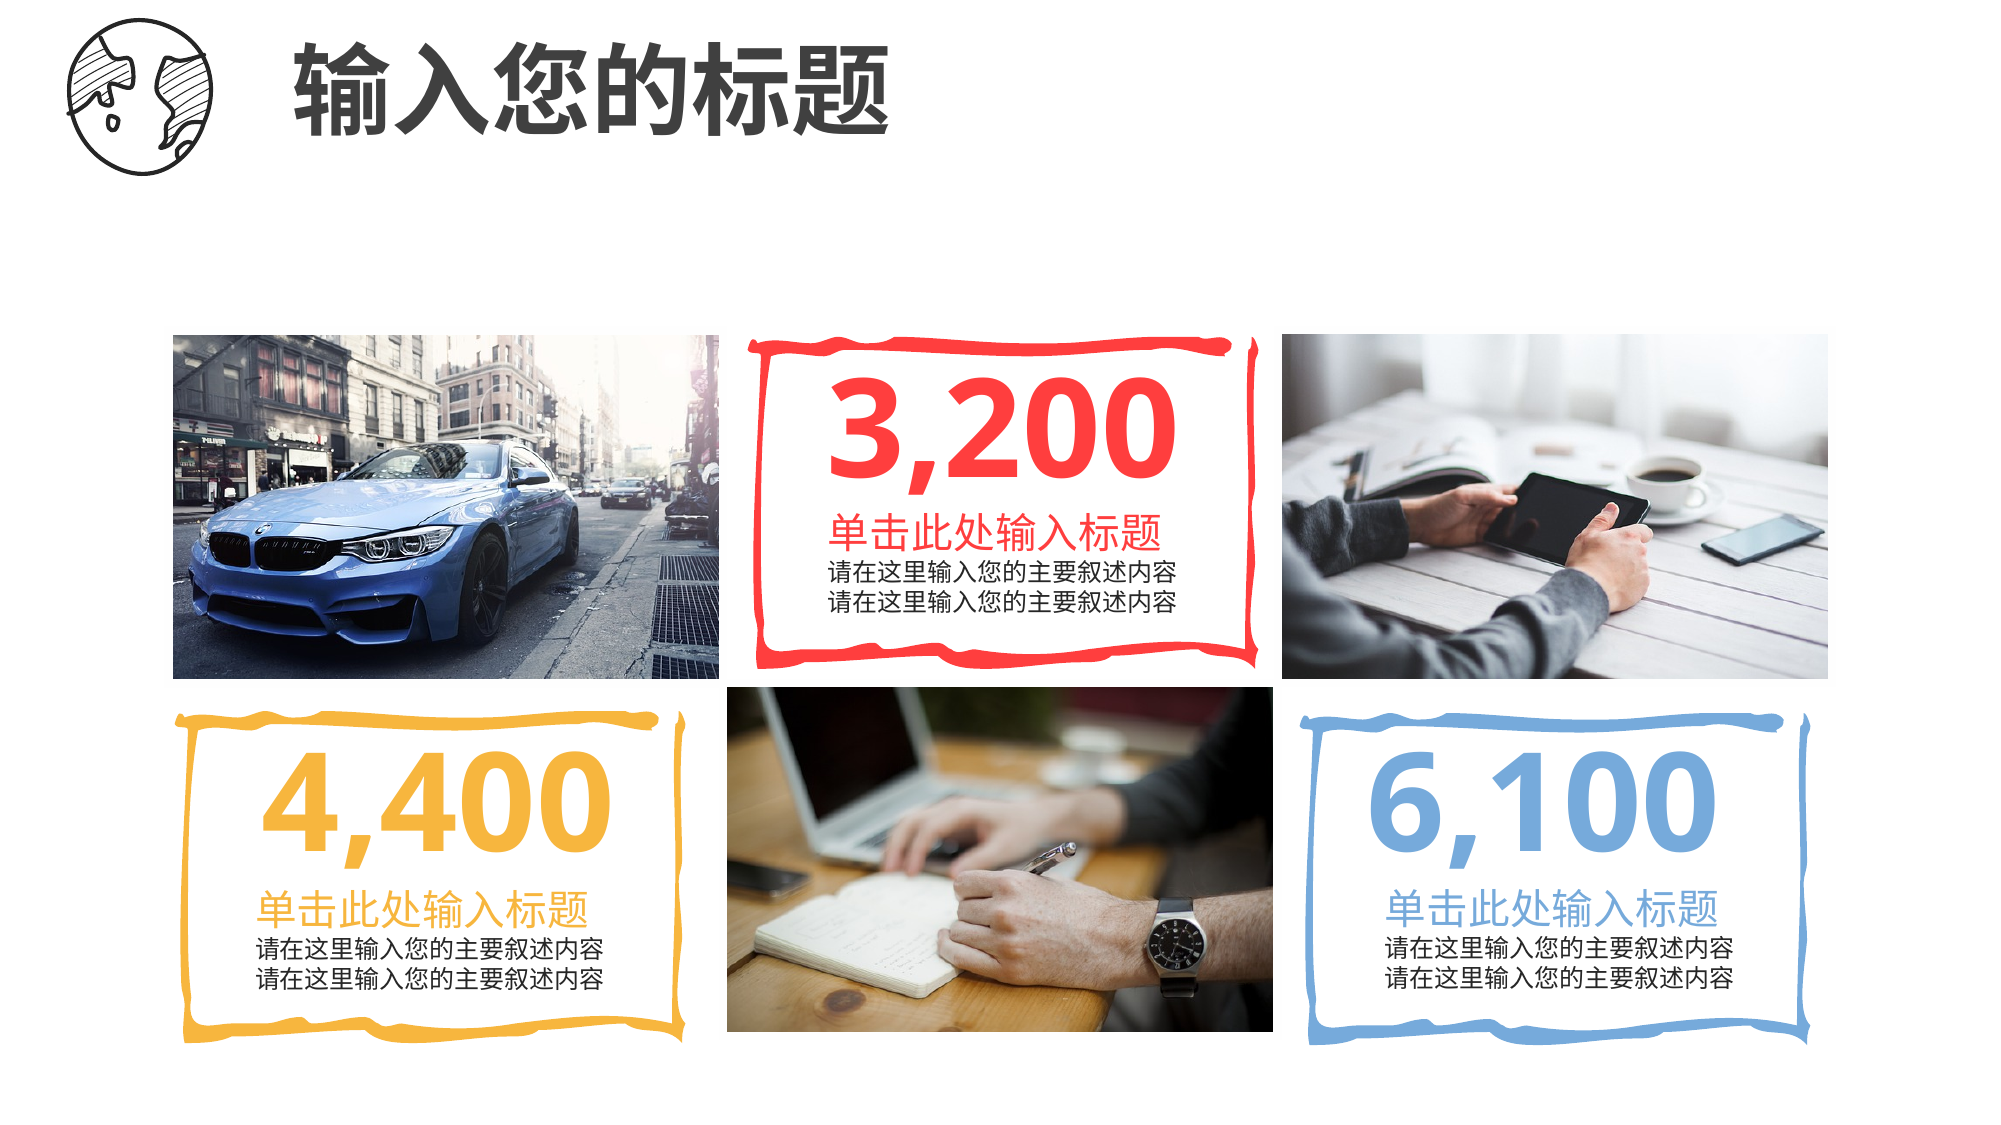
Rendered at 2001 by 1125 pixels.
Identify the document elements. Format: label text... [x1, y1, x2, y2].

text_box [1299, 706, 1811, 1083]
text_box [747, 330, 1259, 707]
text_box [174, 704, 686, 1084]
text_box 输入您的标题 [276, 20, 907, 155]
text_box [65, 20, 215, 172]
text_box [1277, 329, 1833, 684]
text_box [167, 330, 724, 684]
text_box [722, 682, 1279, 1037]
